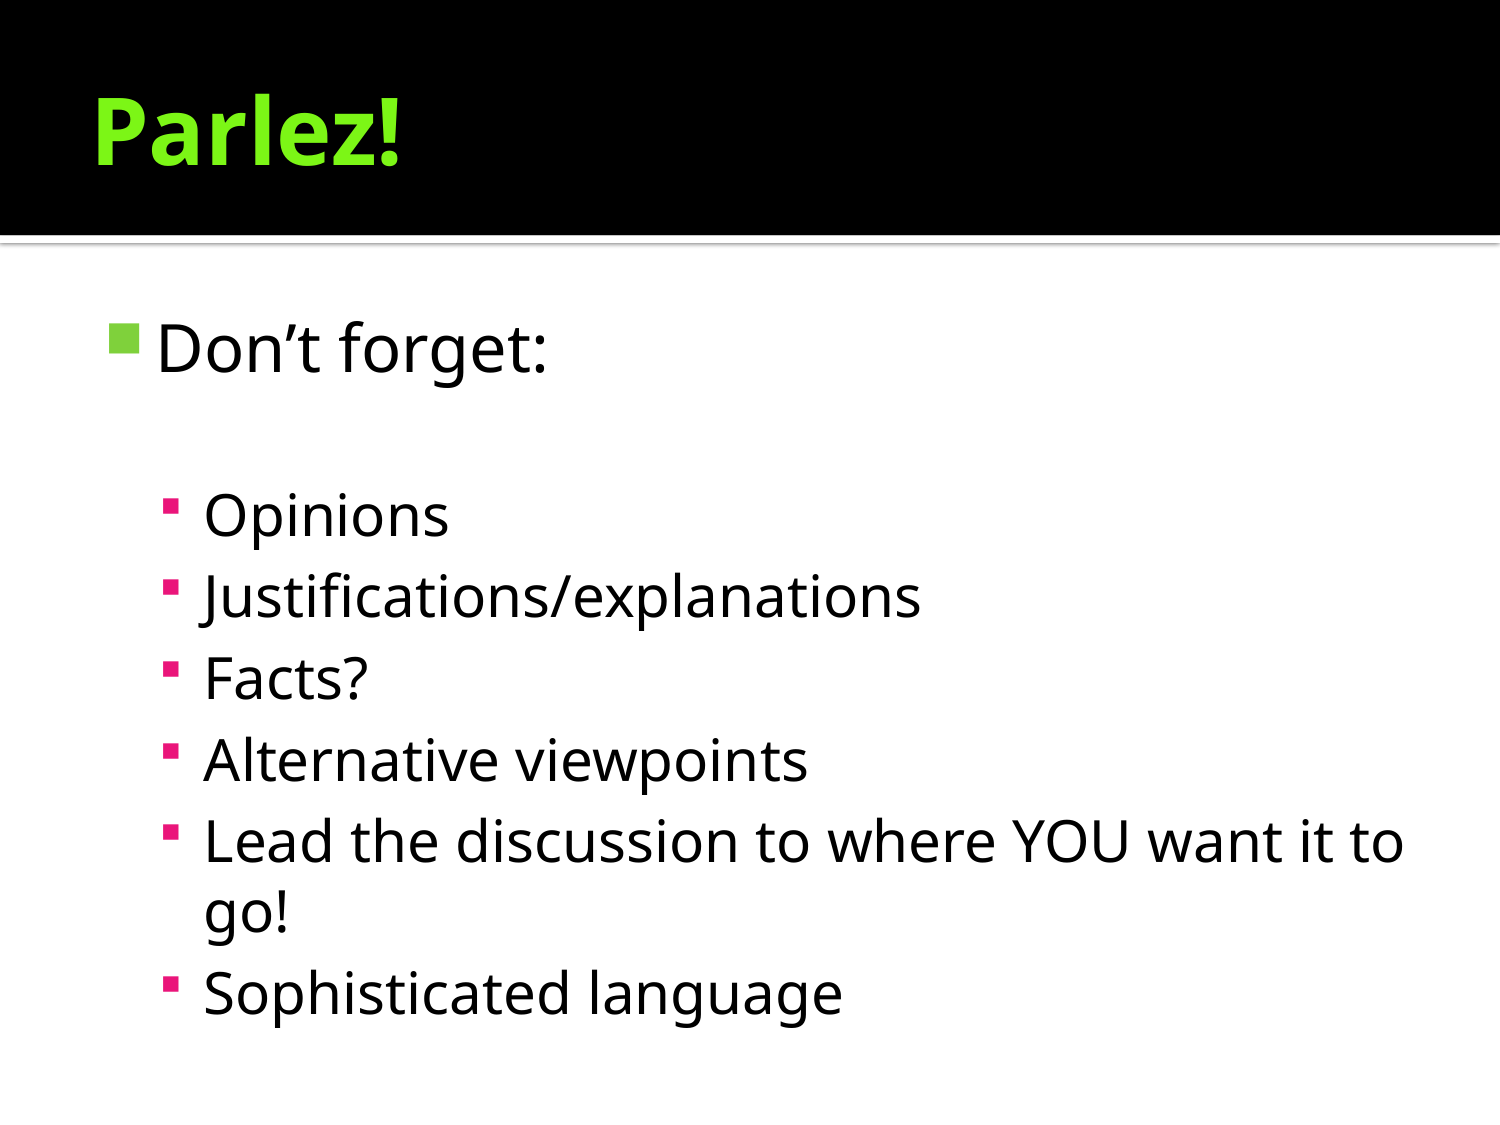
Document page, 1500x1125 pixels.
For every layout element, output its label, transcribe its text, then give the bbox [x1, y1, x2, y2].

title Parlez! [75, 25, 1425, 231]
list Don’t forget: Opinions Justifications/explanations Facts? Alternative viewpoints Lead the discussion to where YOU want it to go! Sophisticated language [74, 290, 1426, 1051]
